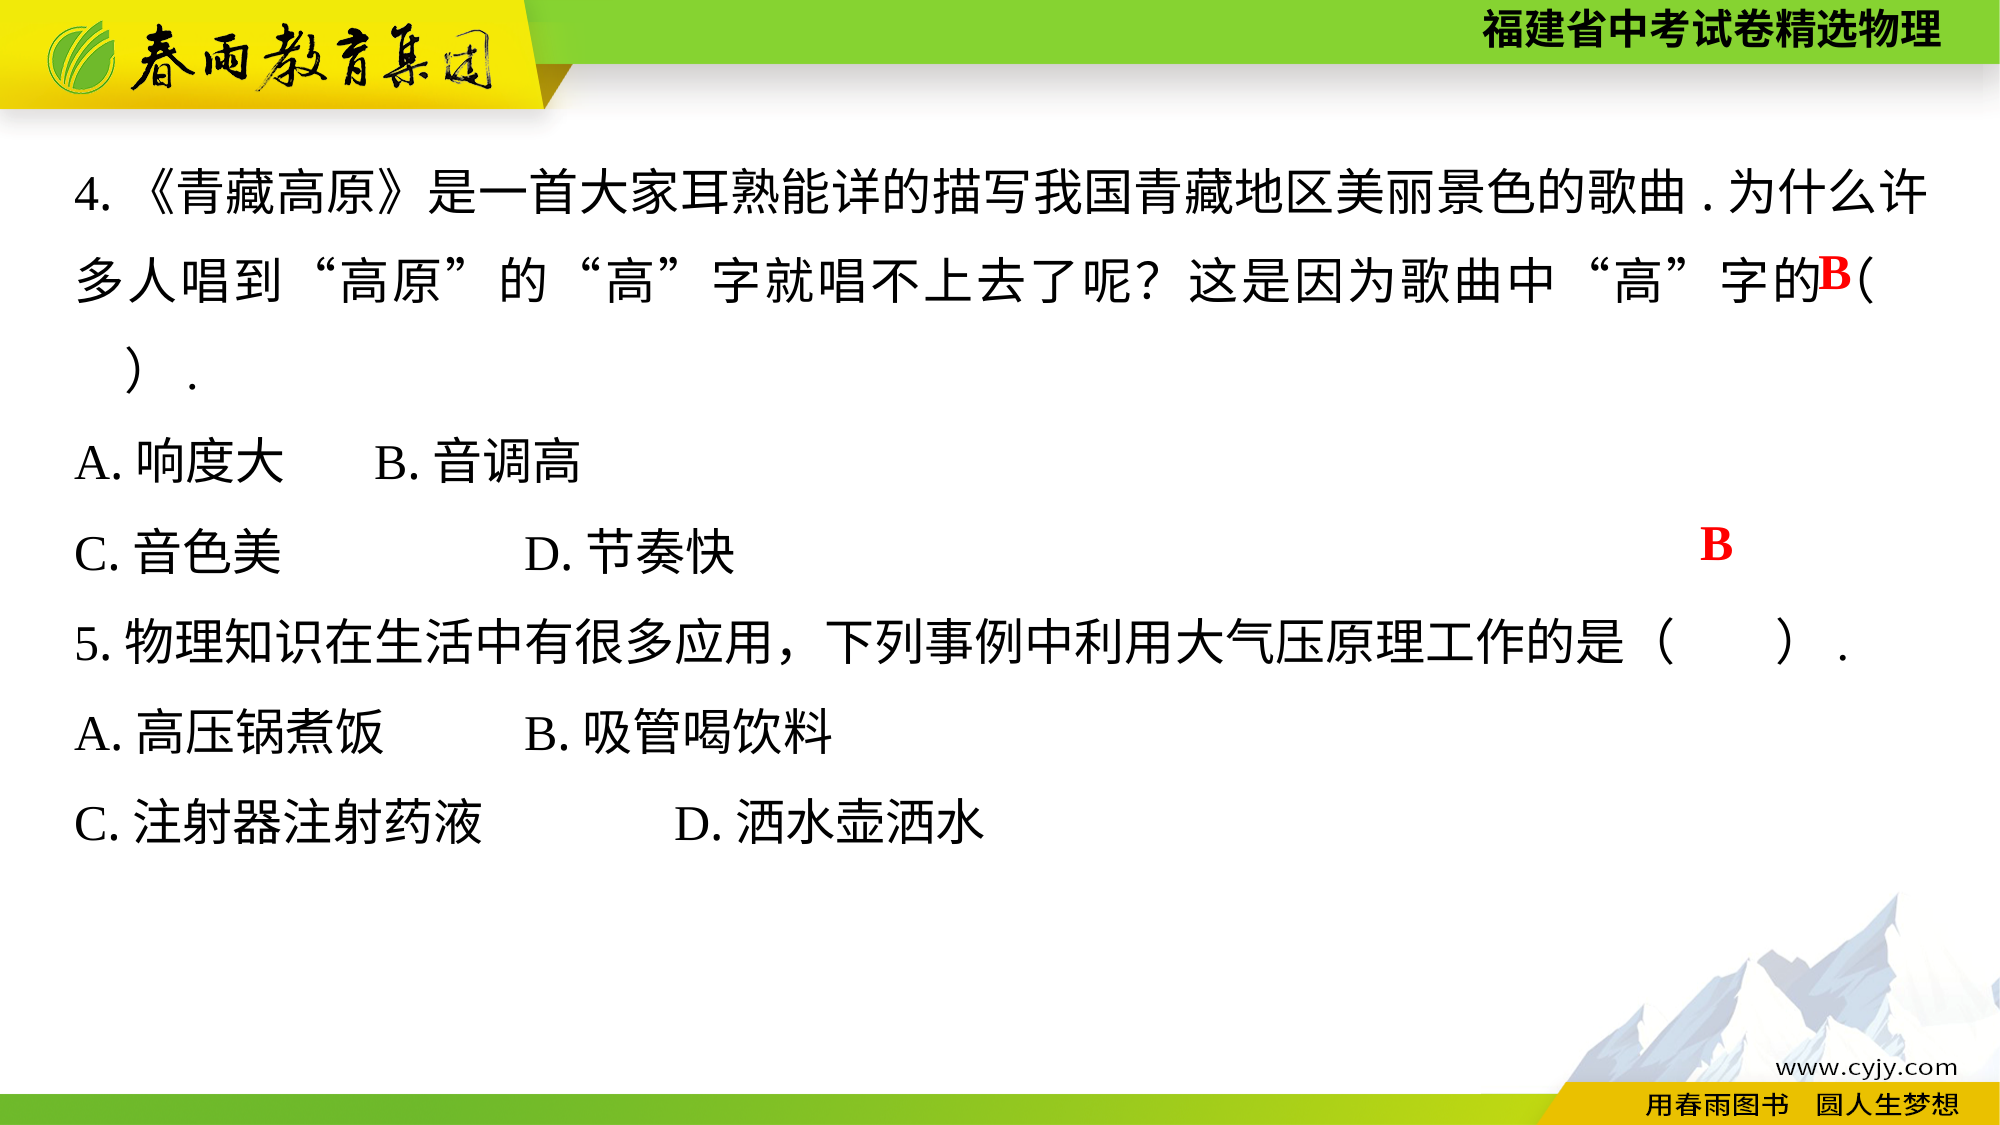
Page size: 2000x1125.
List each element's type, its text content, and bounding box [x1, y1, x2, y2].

picture [0, 0, 2000, 1125]
text_box B [1803, 231, 1867, 307]
list 4.《青藏高原》是一首大家耳熟能详的描写我国青藏地区美丽景色的歌曲.为什么许多人唱到“高原”的“高”字就唱不上去了呢？这是因为歌曲中“高”字的（ ）. A.响度大 B.音调高 C.音色美 D.节奏快 5.物理知识在生活中有很多应用，下列事例中利用大气压原理工作的是（ ）. A.高压锅煮饭 B.吸管喝饮料 C.注射器注射药液 D.洒水壶洒水 [59, 122, 1944, 763]
text_box B [1685, 503, 1749, 579]
